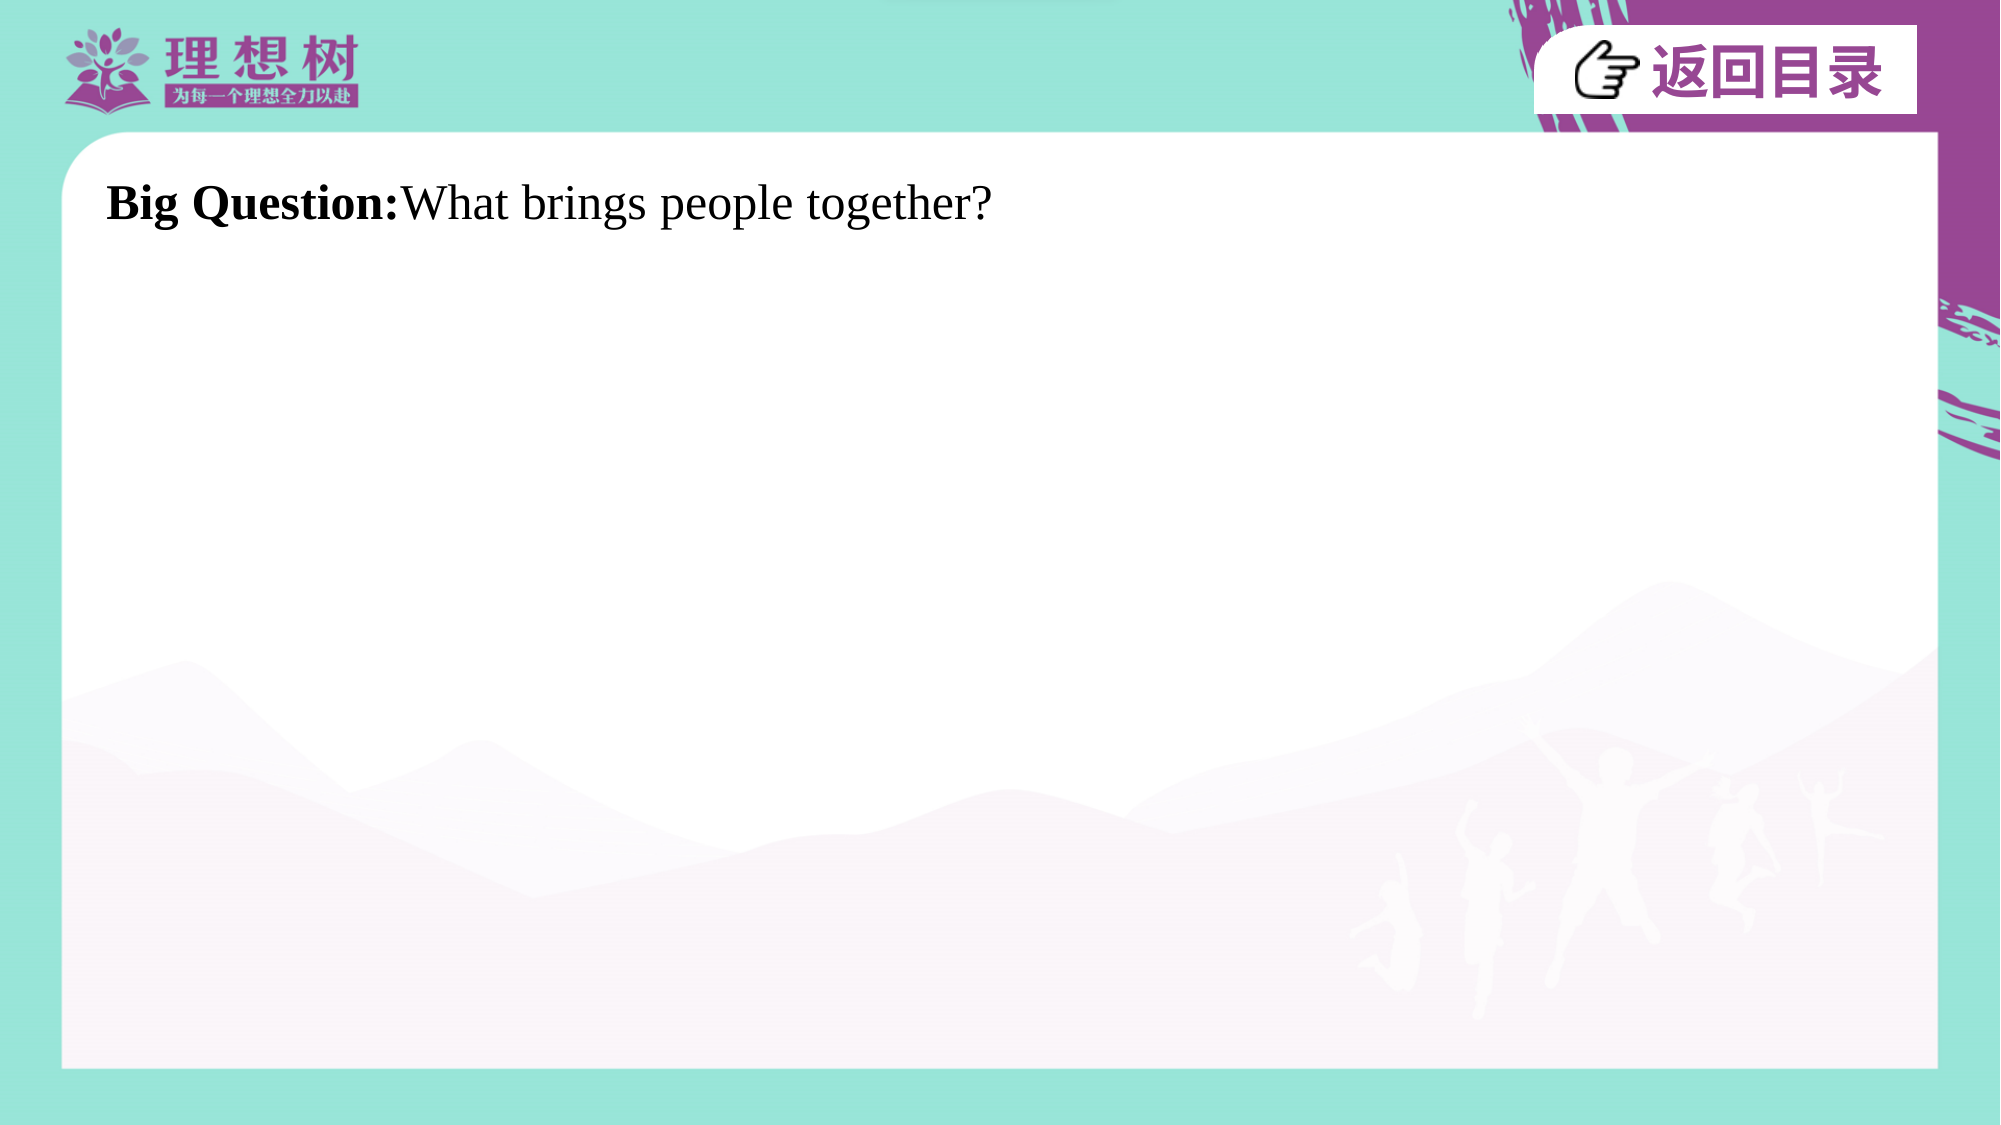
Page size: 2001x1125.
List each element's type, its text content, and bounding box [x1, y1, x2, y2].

picture [0, 0, 2000, 1125]
text_box Big Question:What brings people together? [106, 141, 1895, 230]
